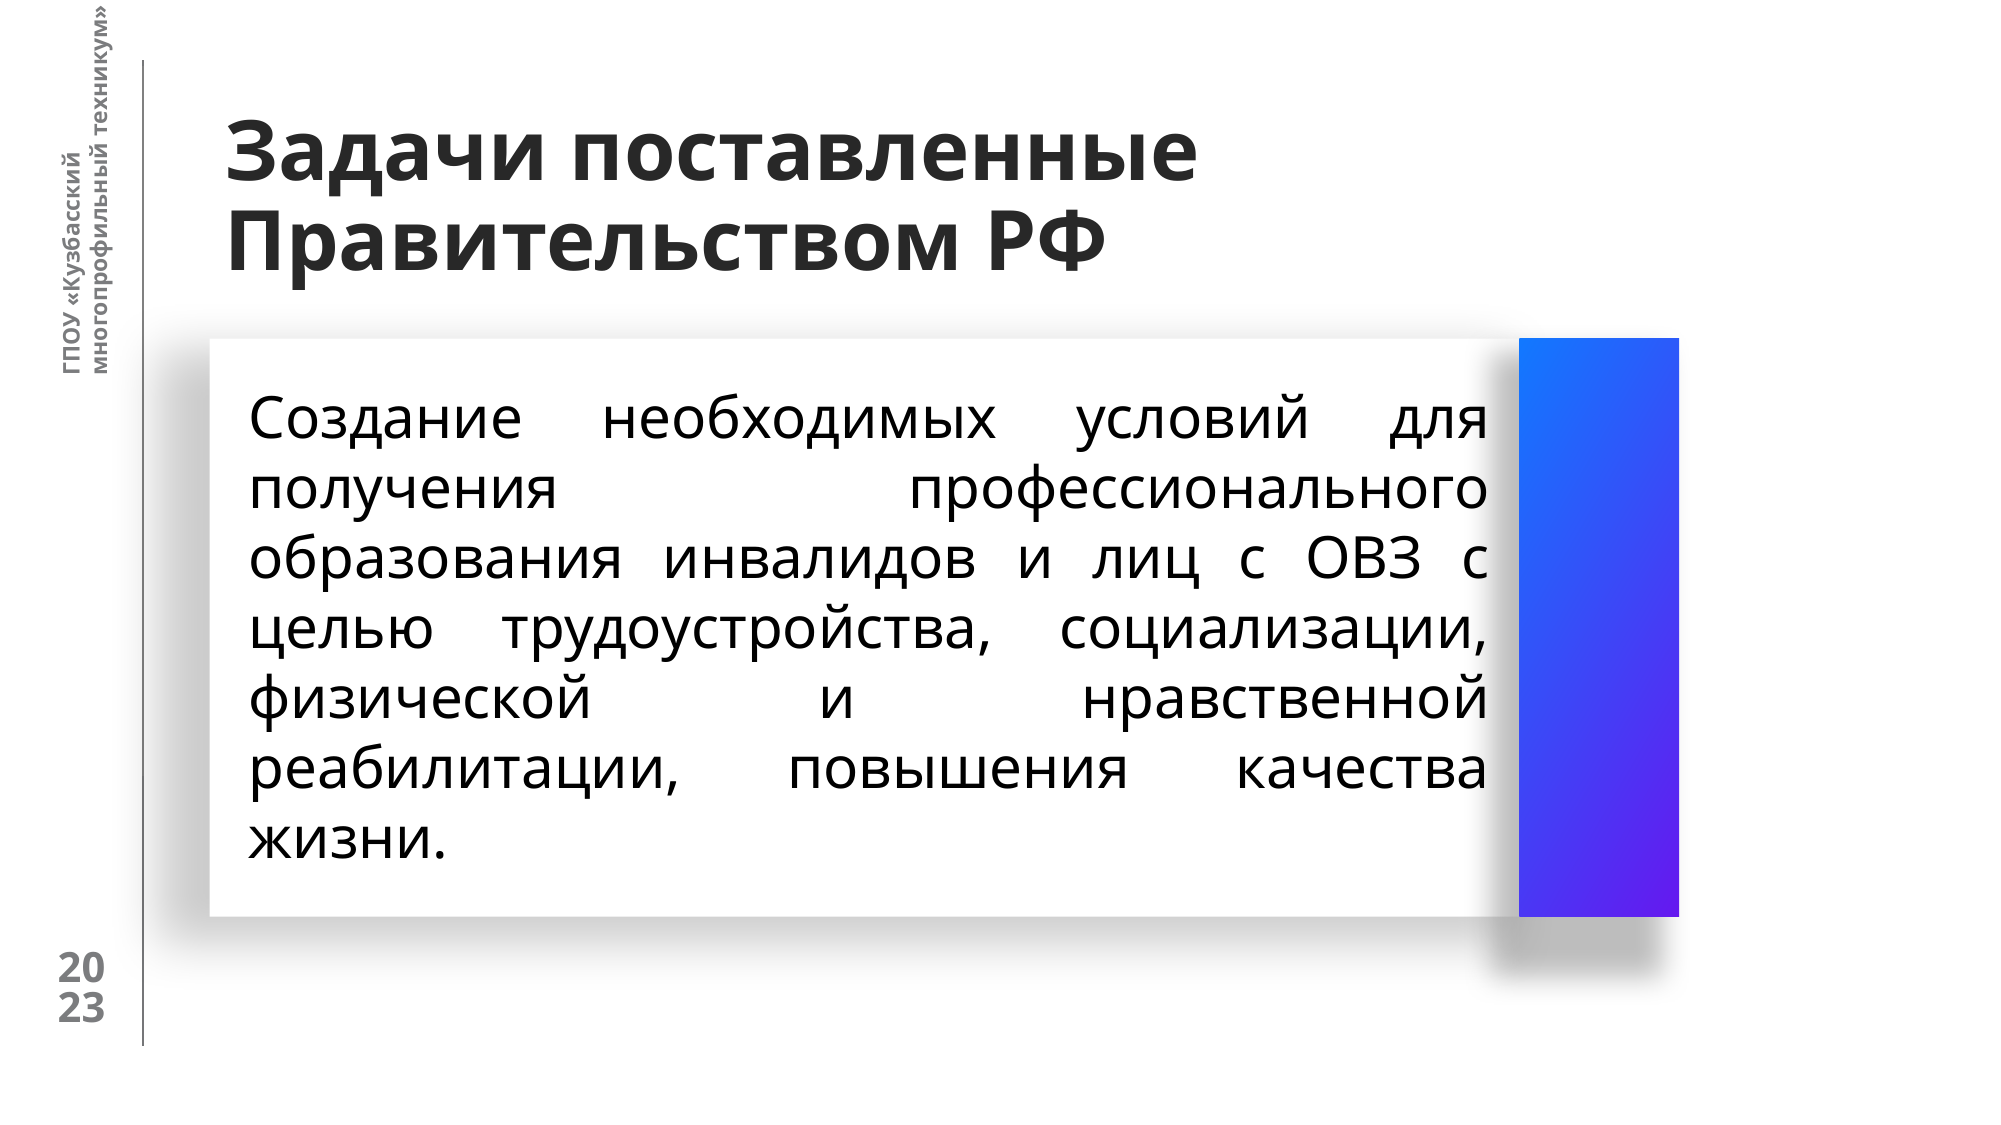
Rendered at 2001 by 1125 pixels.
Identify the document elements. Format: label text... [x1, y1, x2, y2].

text_box Создание необходимых условий для получения профессионального образования инвалидов и лиц с ОВЗ с целью трудоустройства, социализации, физической и нравственной реабилитации, повышения качества жизни. [244, 376, 1474, 875]
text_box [42, 41, 144, 1047]
text_box [209, 338, 1496, 918]
text_box [1518, 338, 1680, 918]
text_box Задачи поставленные Правительством РФ [209, 100, 1700, 296]
